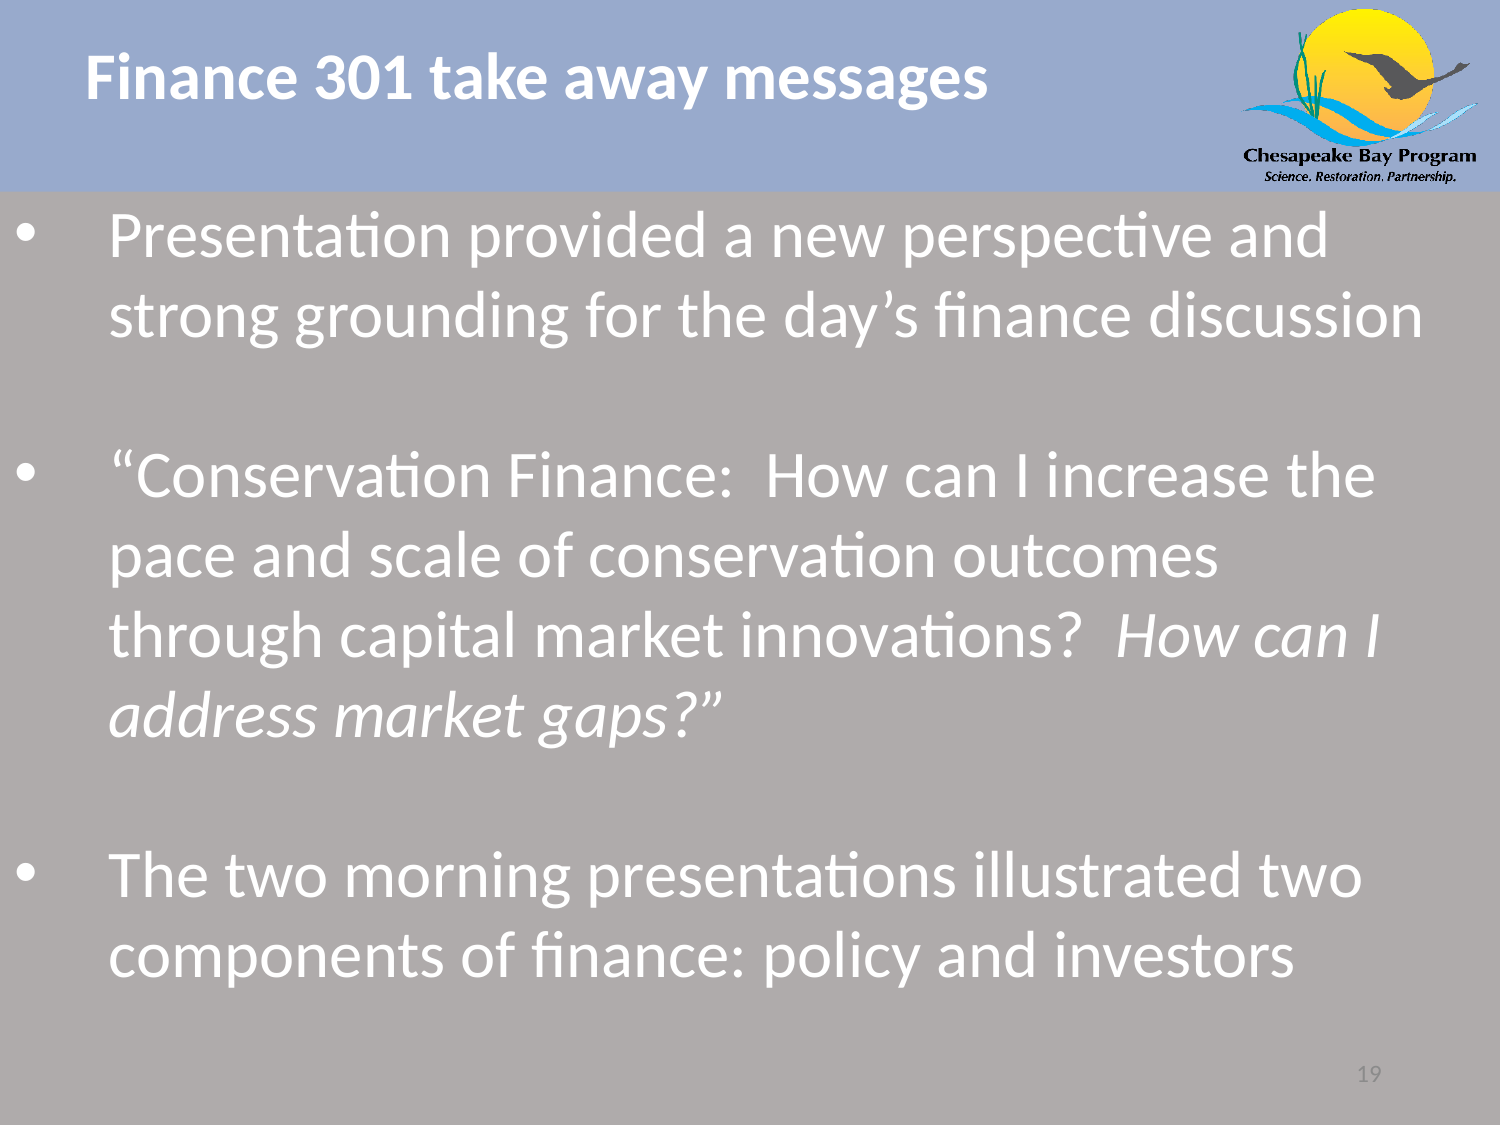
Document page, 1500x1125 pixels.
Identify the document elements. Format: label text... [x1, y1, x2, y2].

text_box Presentation provided a new perspective and strong grounding for the day’s finance discussion “Conservation Finance: How can I increase the pace and scale of conservation outcomes through capital market innovations? How can I address market gaps?” The two morning presentations illustrated two components of finance: policy and investors [0, 183, 1450, 999]
picture [1241, 7, 1478, 184]
text_box [0, 0, 1500, 193]
text_box Finance 301 take away messages [70, 25, 1241, 120]
slide_number 19 [1059, 1042, 1397, 1103]
